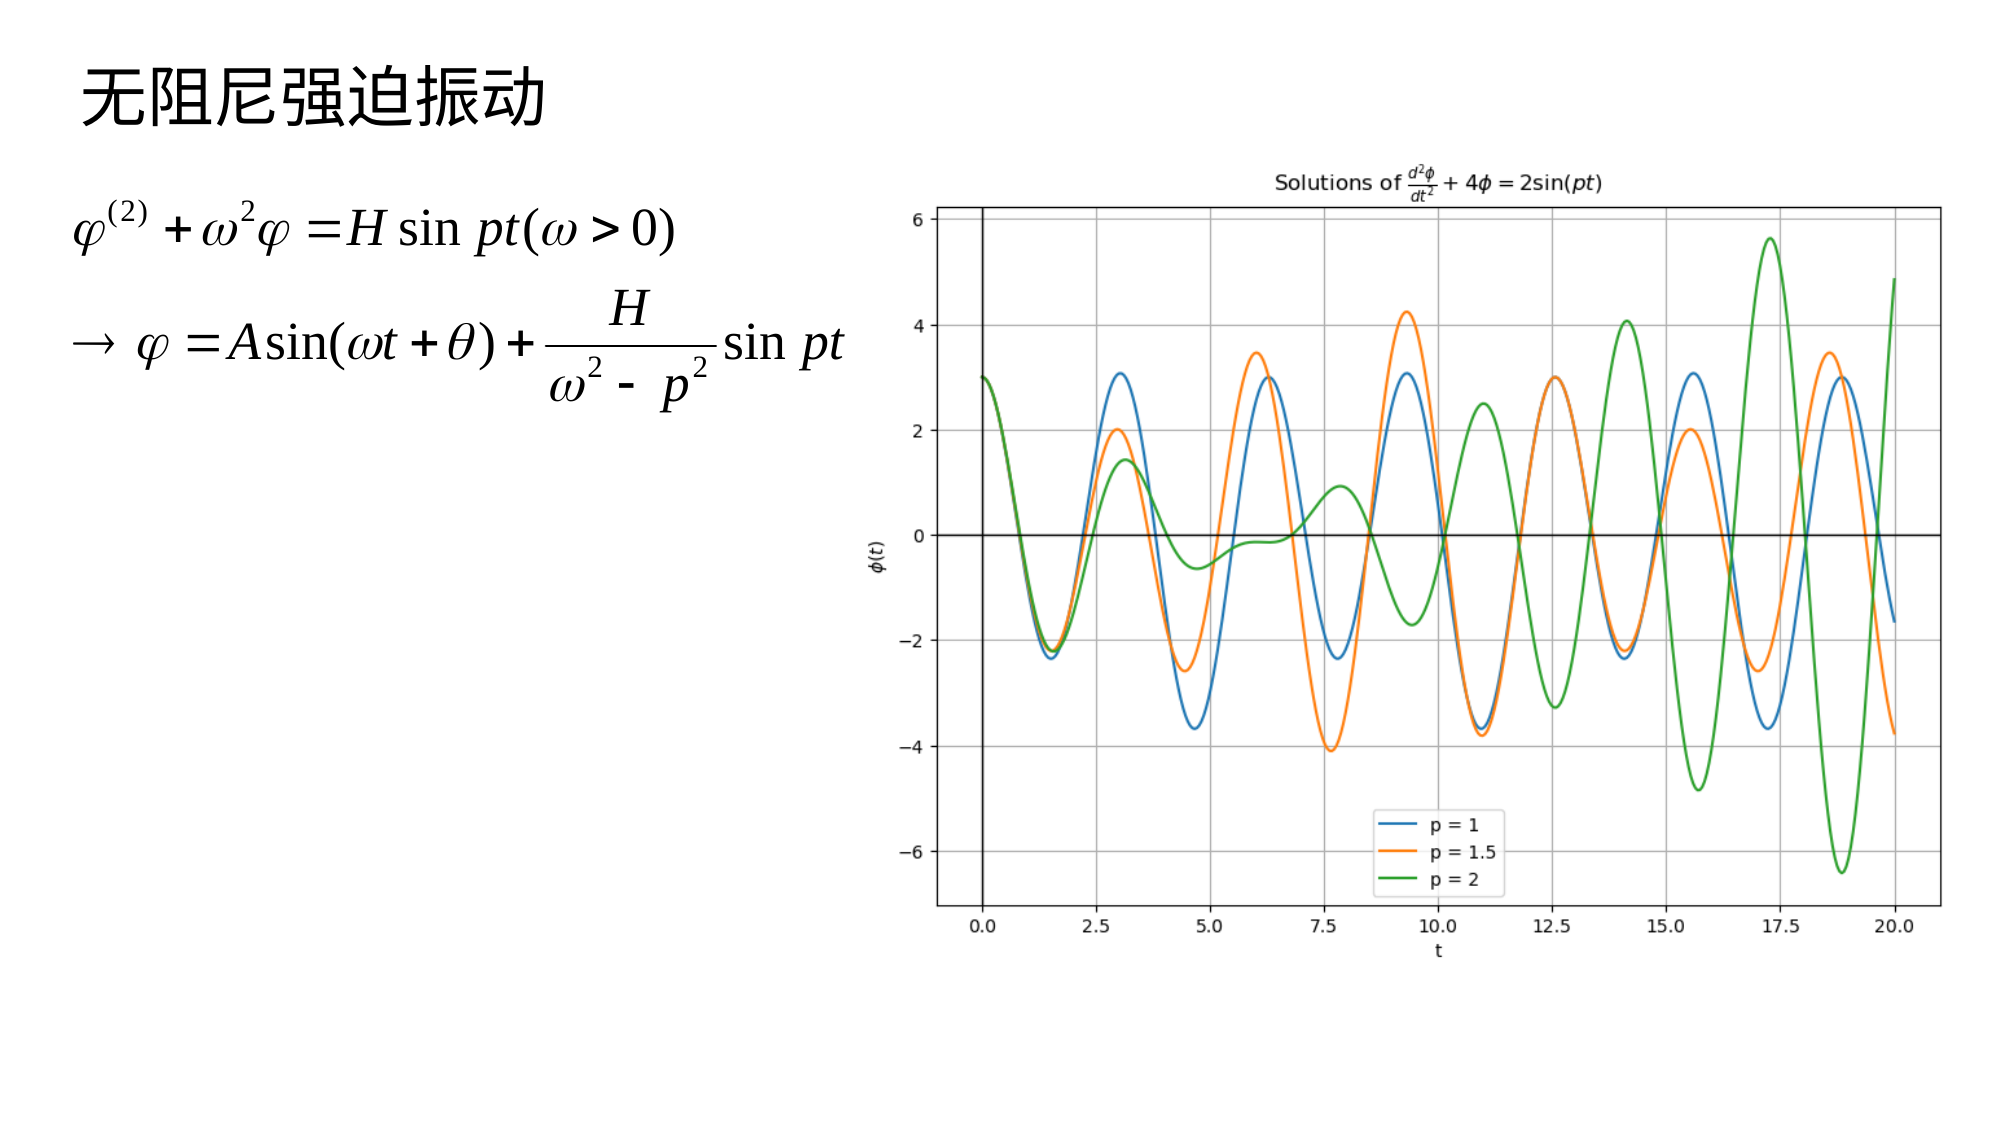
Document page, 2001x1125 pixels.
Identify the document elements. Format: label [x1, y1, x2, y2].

text_box [65, 47, 855, 426]
picture [854, 150, 1952, 974]
